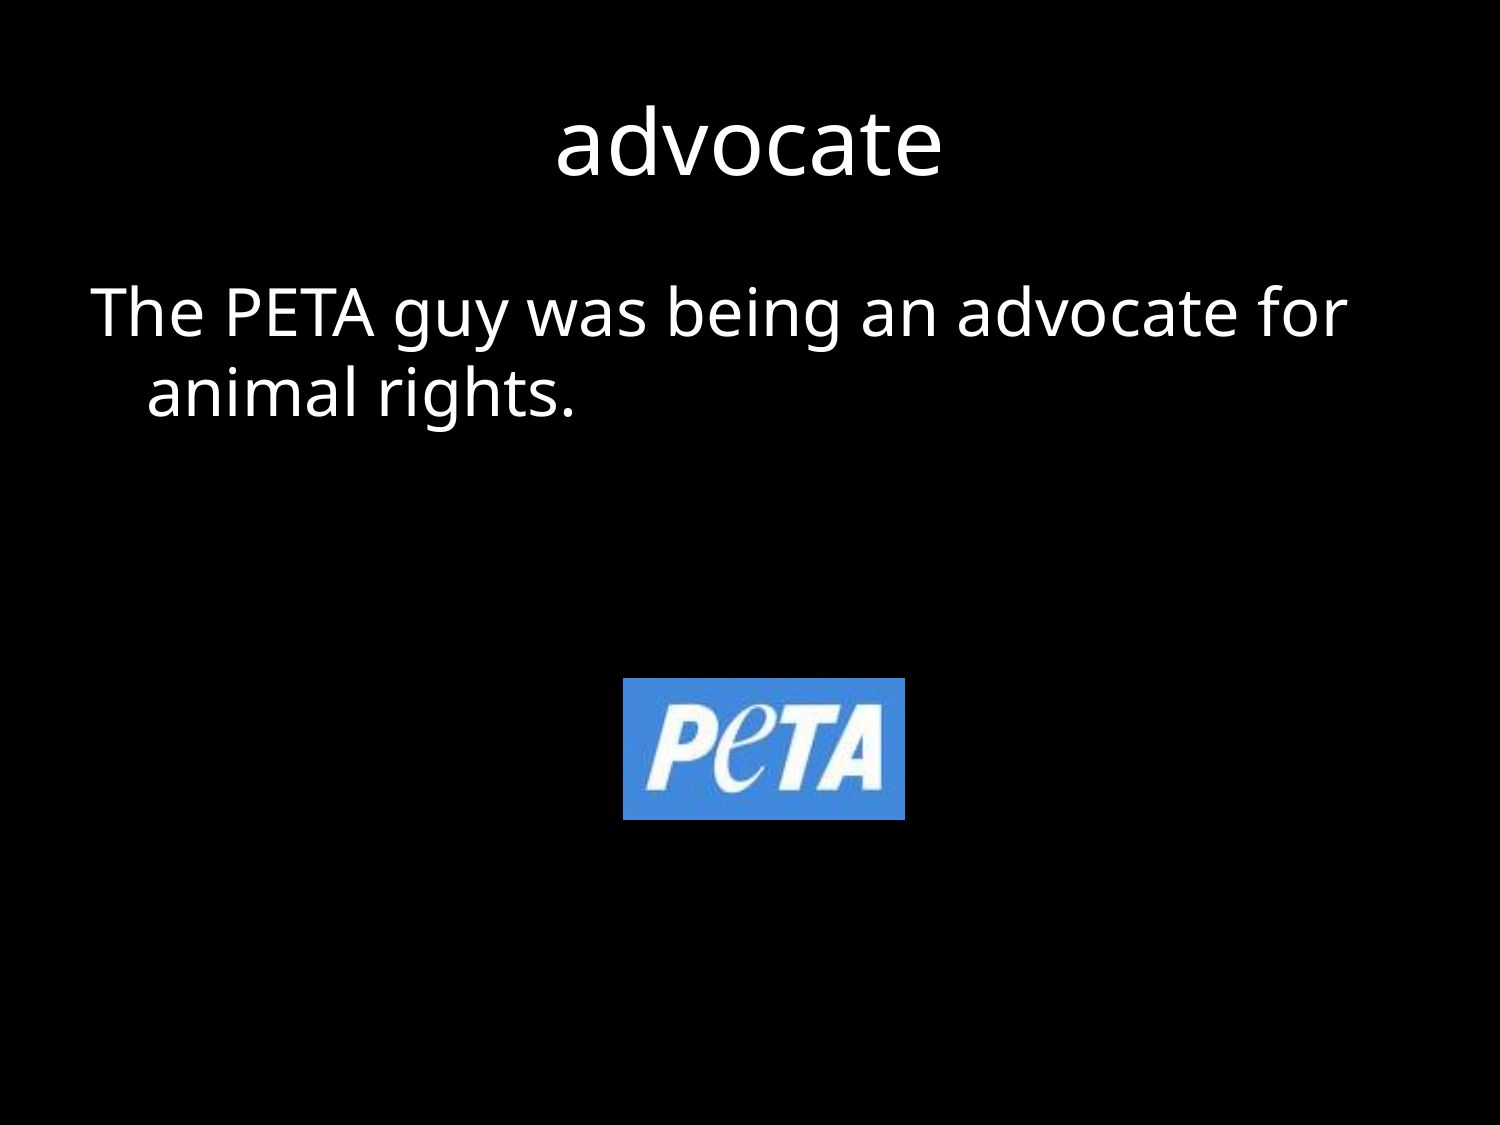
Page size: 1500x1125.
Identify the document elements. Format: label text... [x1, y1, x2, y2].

list The PETA guy was being an advocate for animal rights. [75, 262, 1425, 1005]
picture [622, 677, 905, 821]
title advocate [75, 45, 1425, 233]
